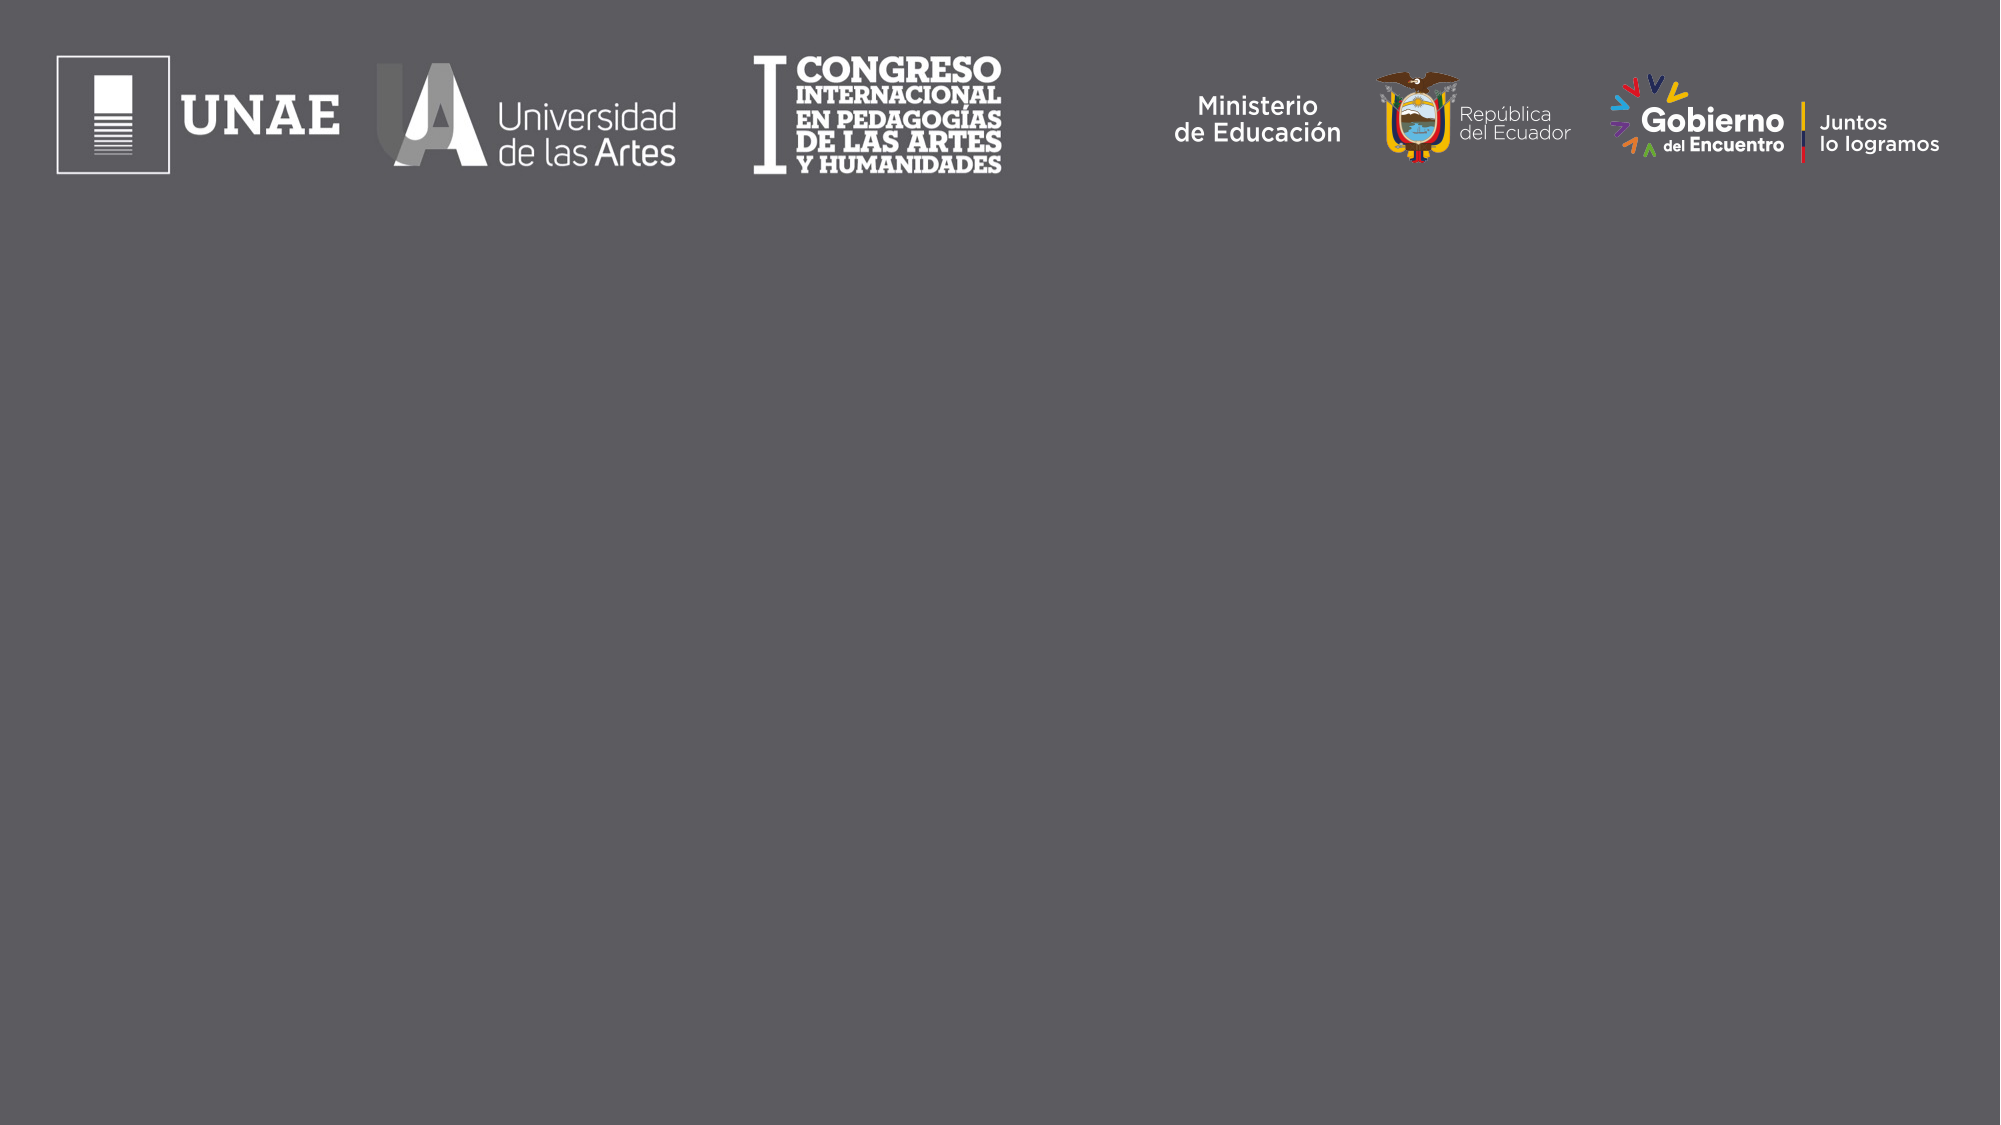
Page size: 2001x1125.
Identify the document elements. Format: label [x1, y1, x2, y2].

list [1175, 72, 1939, 163]
picture [0, 0, 2000, 1125]
